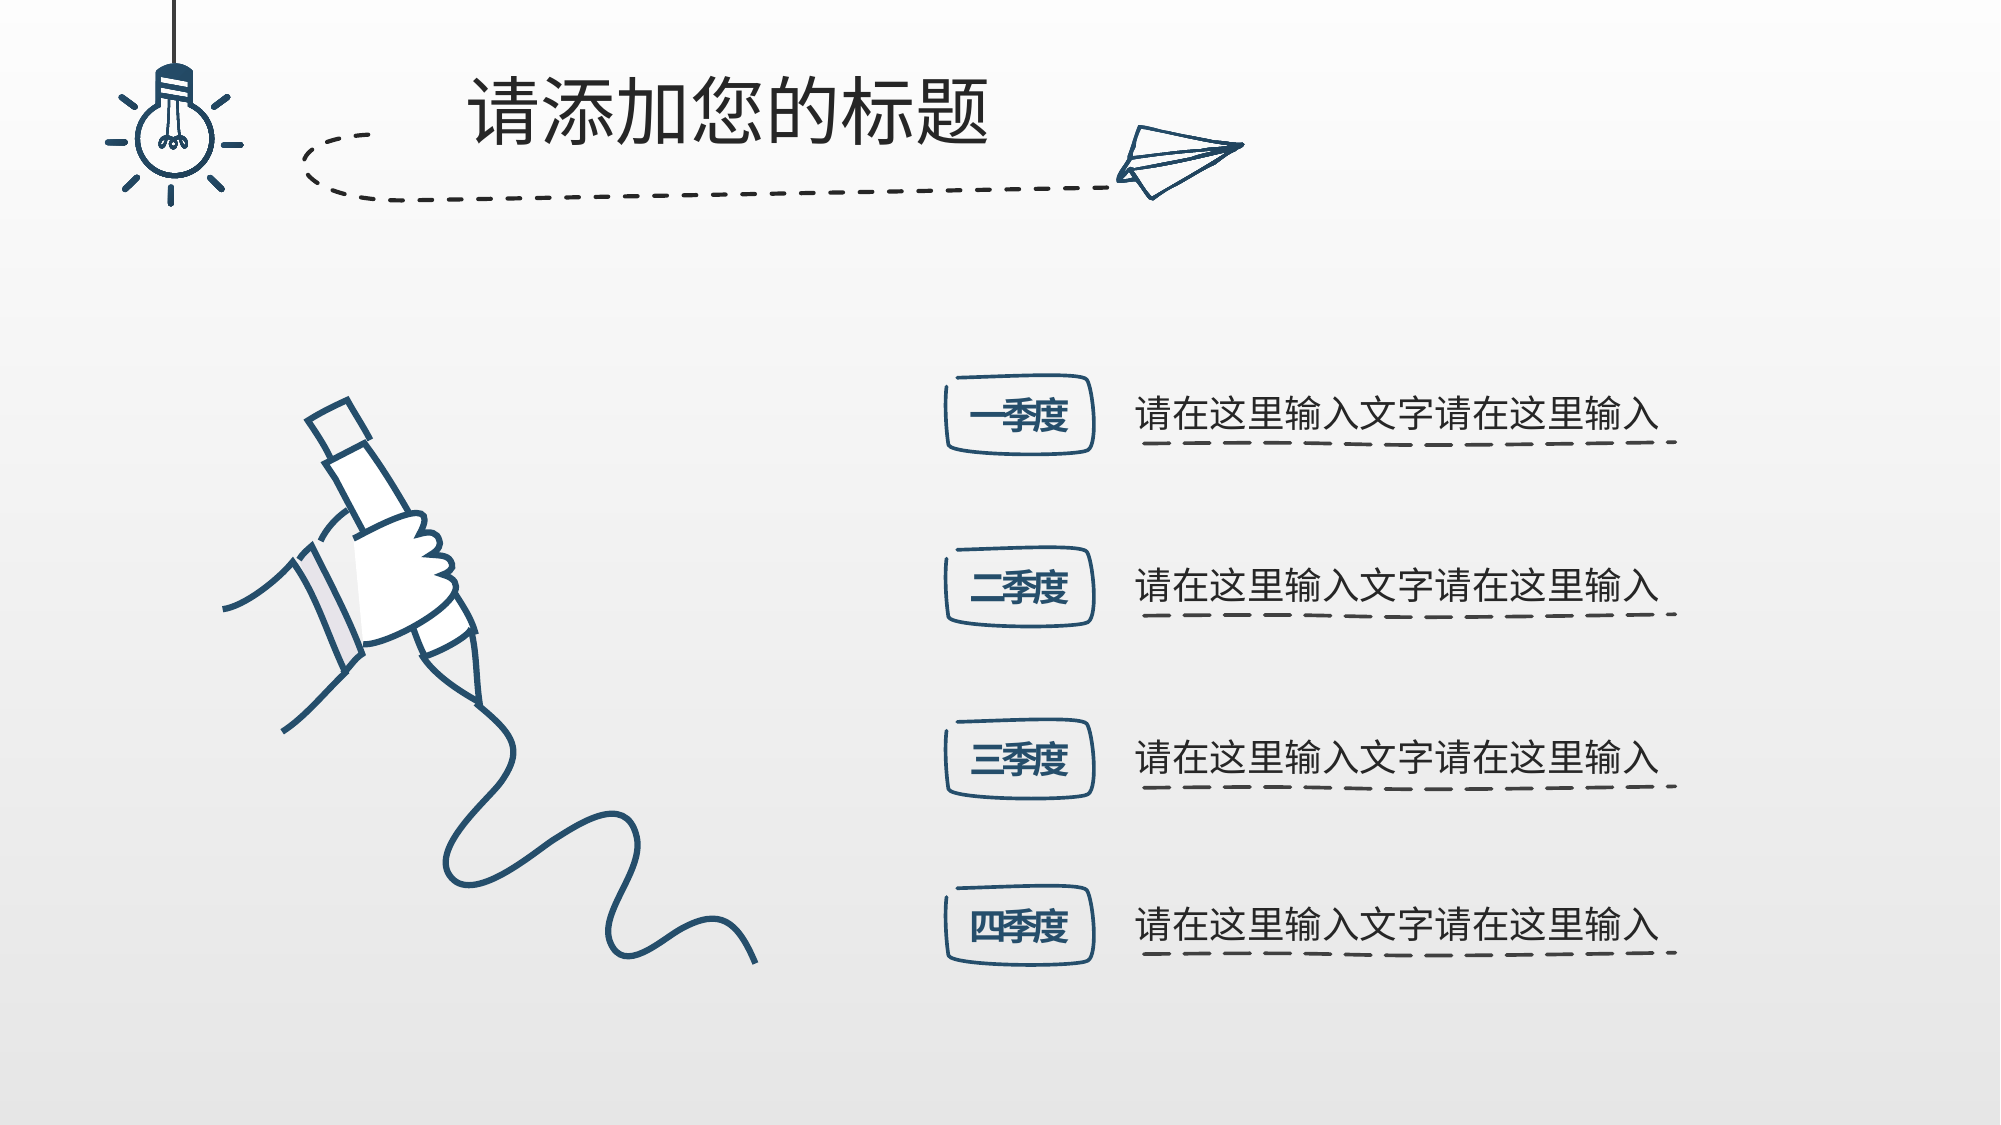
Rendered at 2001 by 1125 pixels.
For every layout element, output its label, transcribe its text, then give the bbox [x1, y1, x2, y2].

text_box 三季度 [944, 718, 1095, 800]
text_box [1116, 125, 1245, 201]
text_box 二季度 [944, 546, 1095, 628]
text_box 四季度 [944, 884, 1095, 966]
text_box [1142, 953, 1660, 957]
text_box 请在这里输入文字请在这里输入 [1120, 371, 1873, 443]
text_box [104, 0, 244, 207]
text_box 请添加您的标题 [332, 57, 1123, 162]
text_box 请在这里输入文字请在这里输入 [1120, 715, 1873, 787]
text_box [1142, 615, 1637, 619]
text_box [243, 406, 687, 1037]
text_box 一季度 [944, 374, 1095, 456]
text_box 请在这里输入文字请在这里输入 [1120, 543, 1873, 615]
text_box [1142, 787, 1637, 791]
text_box 请在这里输入文字请在这里输入 [1120, 881, 1873, 953]
text_box [1142, 443, 1619, 447]
text_box [302, 133, 1116, 202]
